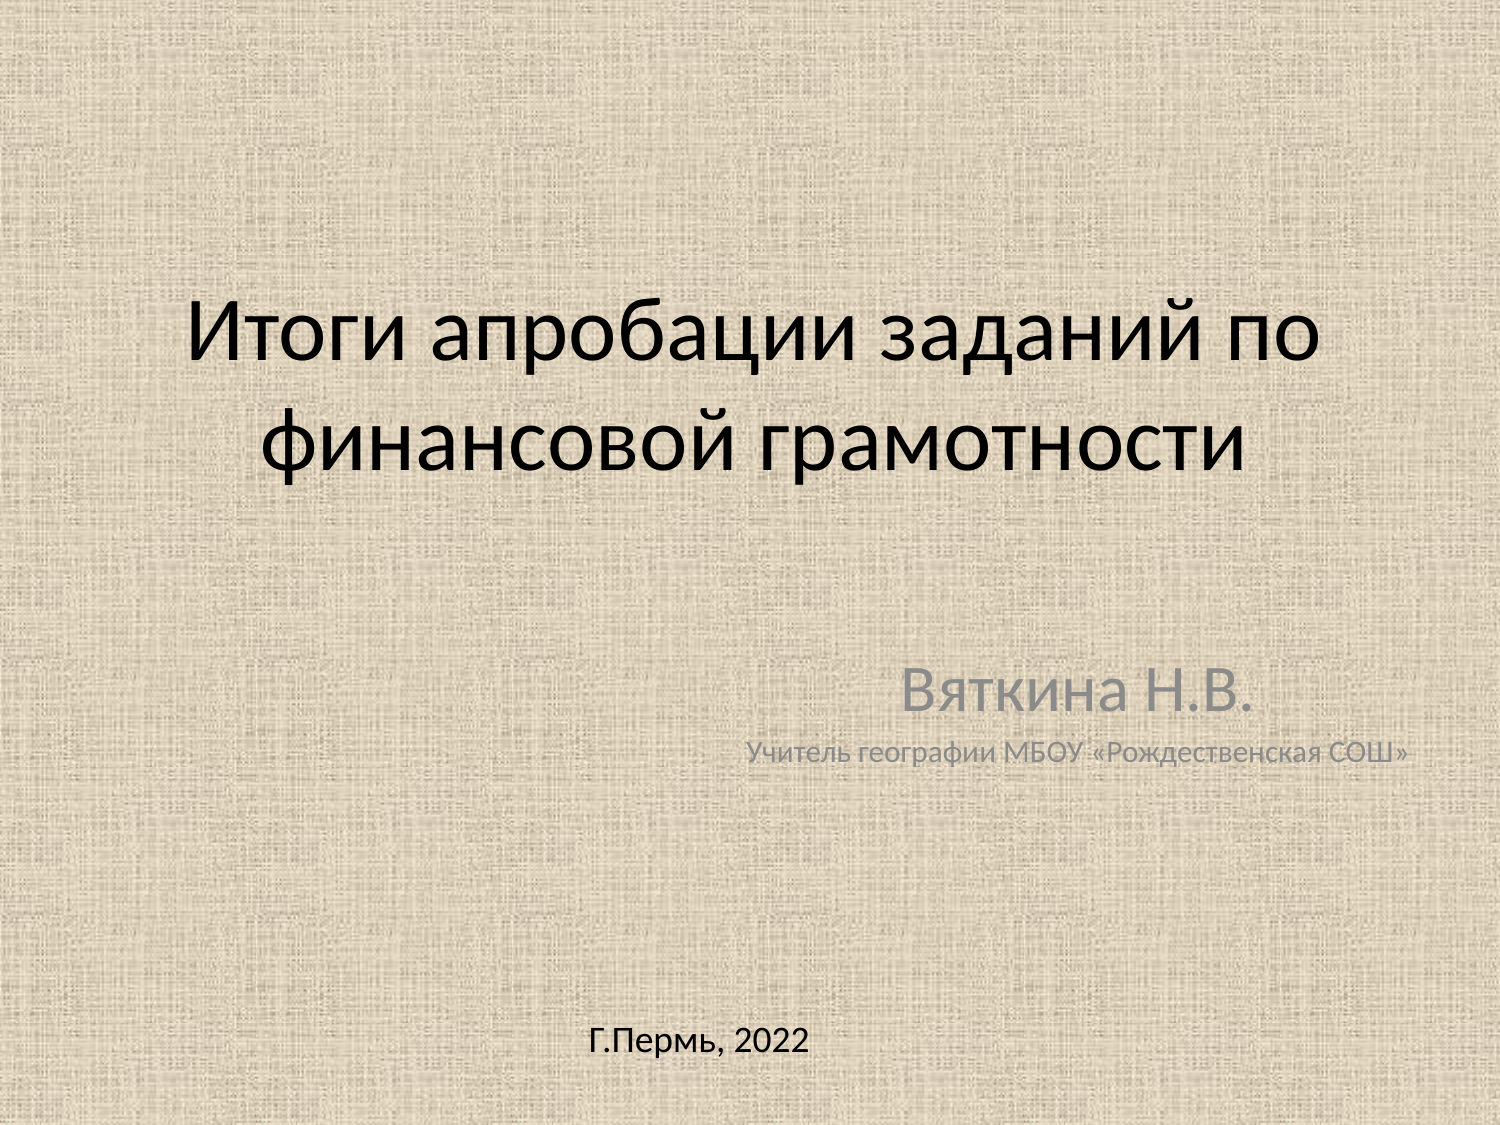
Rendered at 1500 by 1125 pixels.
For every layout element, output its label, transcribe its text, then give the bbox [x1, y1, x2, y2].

title Итоги апробации заданий по финансовой грамотности [117, 257, 1393, 499]
subtitle Вяткина Н.В. Учитель географии МБОУ «Рождественская СОШ» [714, 637, 1442, 925]
picture [0, 0, 1500, 1125]
text_box Г.Пермь, 2022 [574, 1007, 868, 1068]
